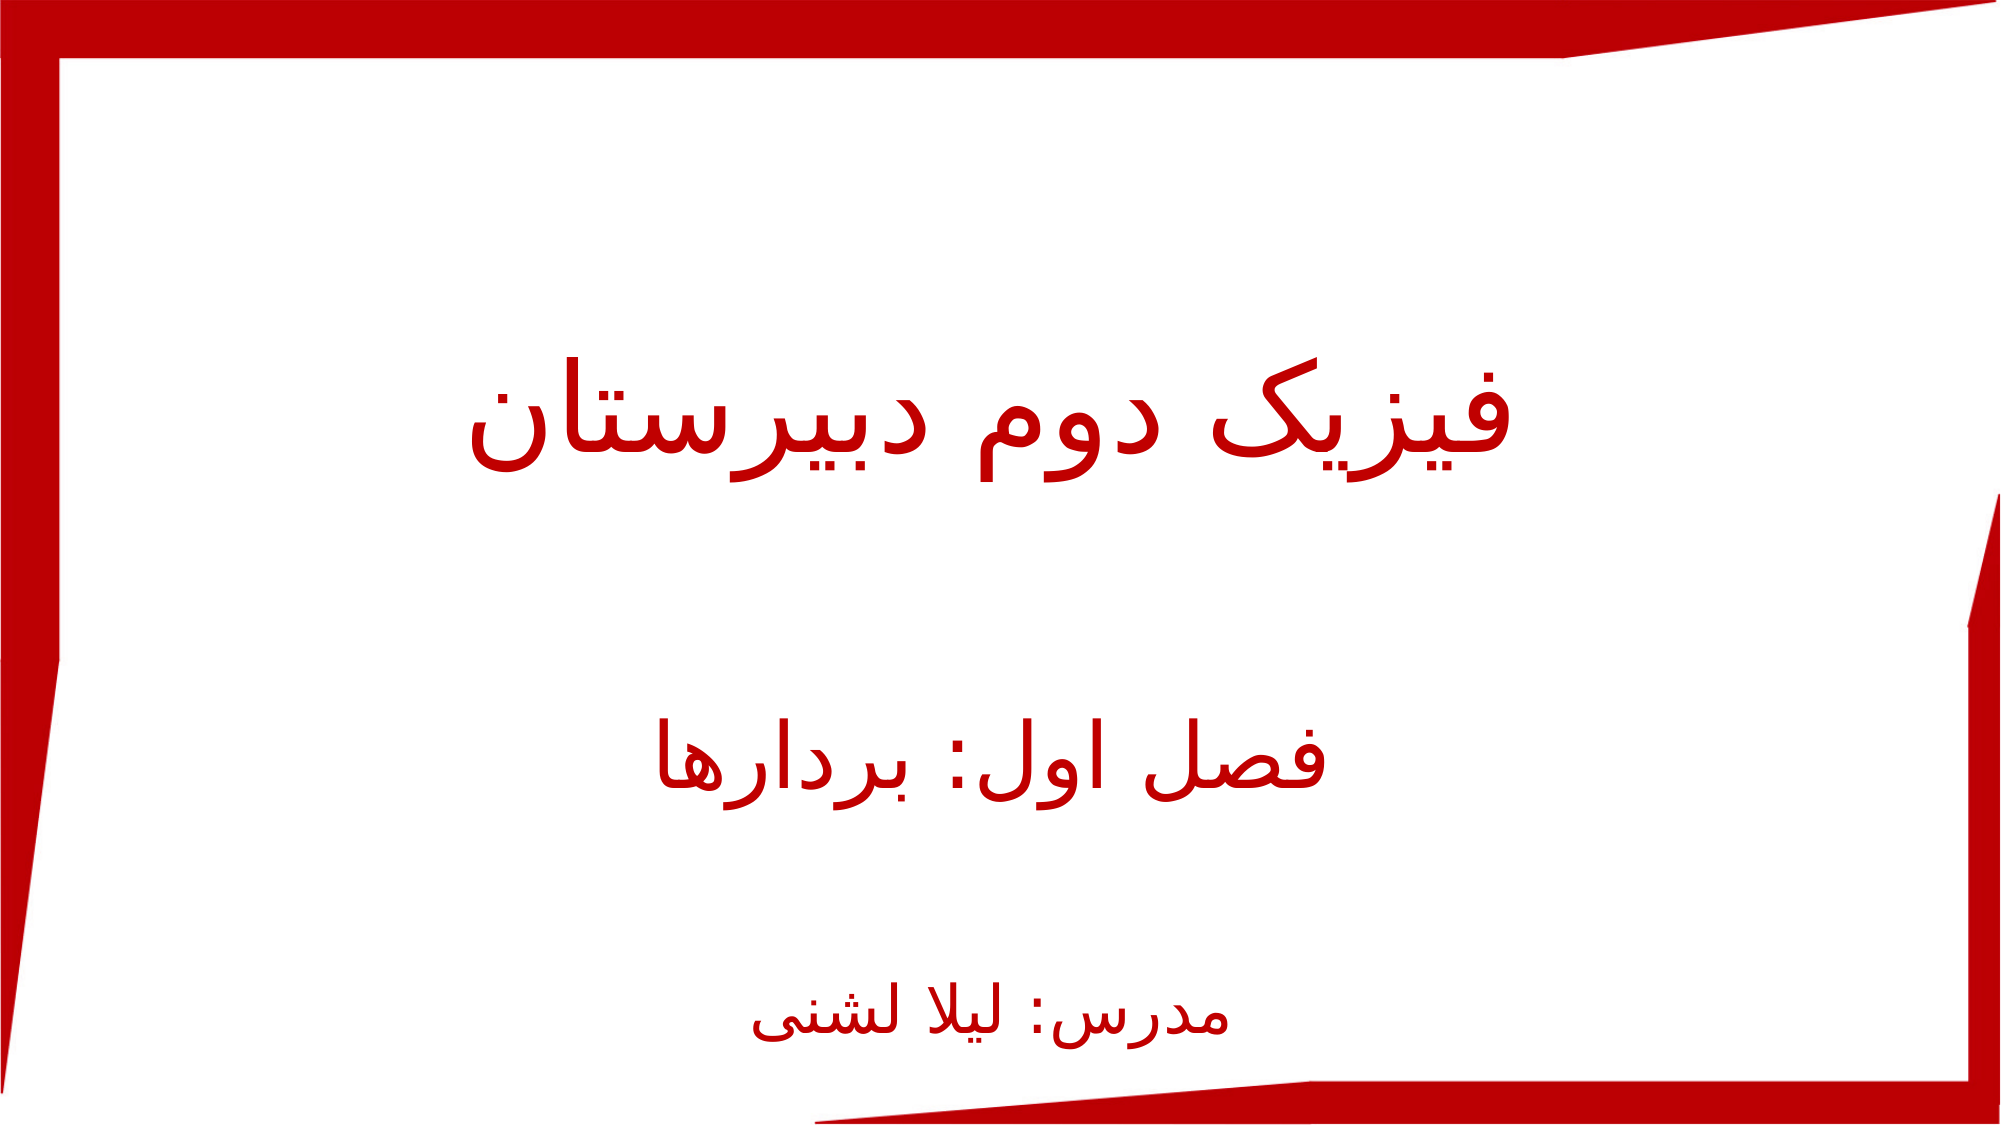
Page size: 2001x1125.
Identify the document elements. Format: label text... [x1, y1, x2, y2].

picture [0, 0, 2001, 1125]
text_box فیزیک دوم دبیرستان فصل اول: بردارها مدرس: لیلا لشنی [360, 170, 1624, 1055]
